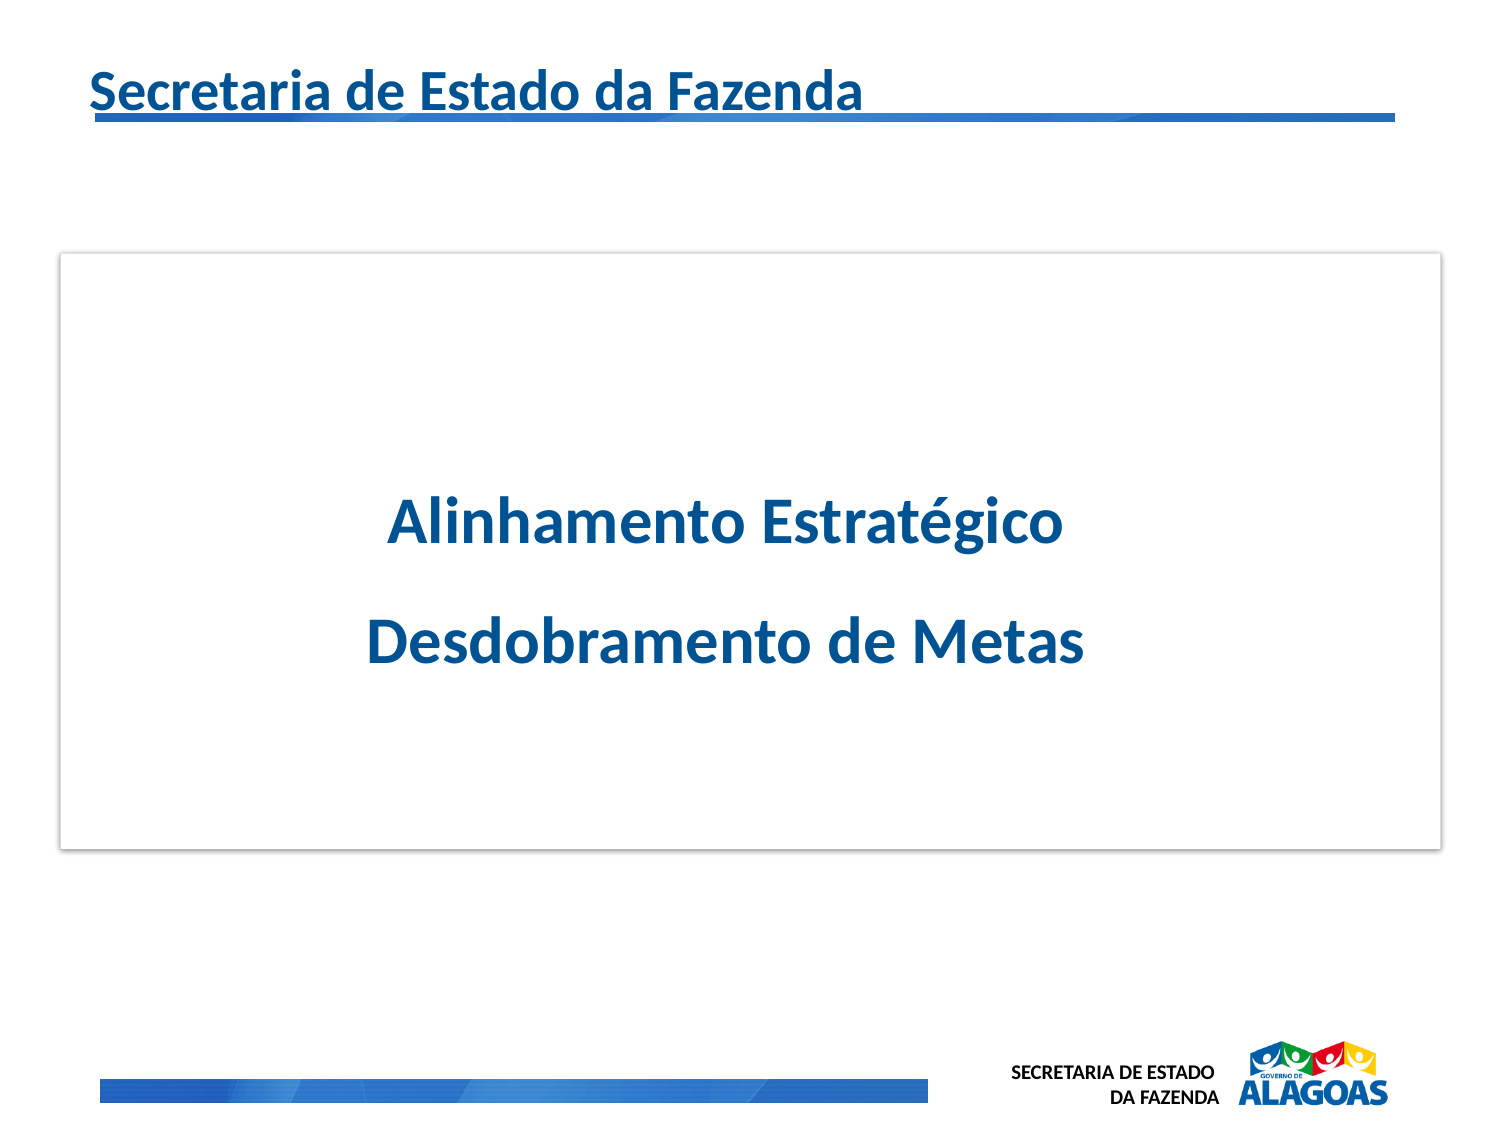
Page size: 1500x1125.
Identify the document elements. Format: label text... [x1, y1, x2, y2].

picture [38, 240, 1469, 870]
picture [1237, 1037, 1389, 1108]
title Secretaria de Estado da Fazenda [75, 45, 1425, 233]
picture [100, 1079, 928, 1103]
